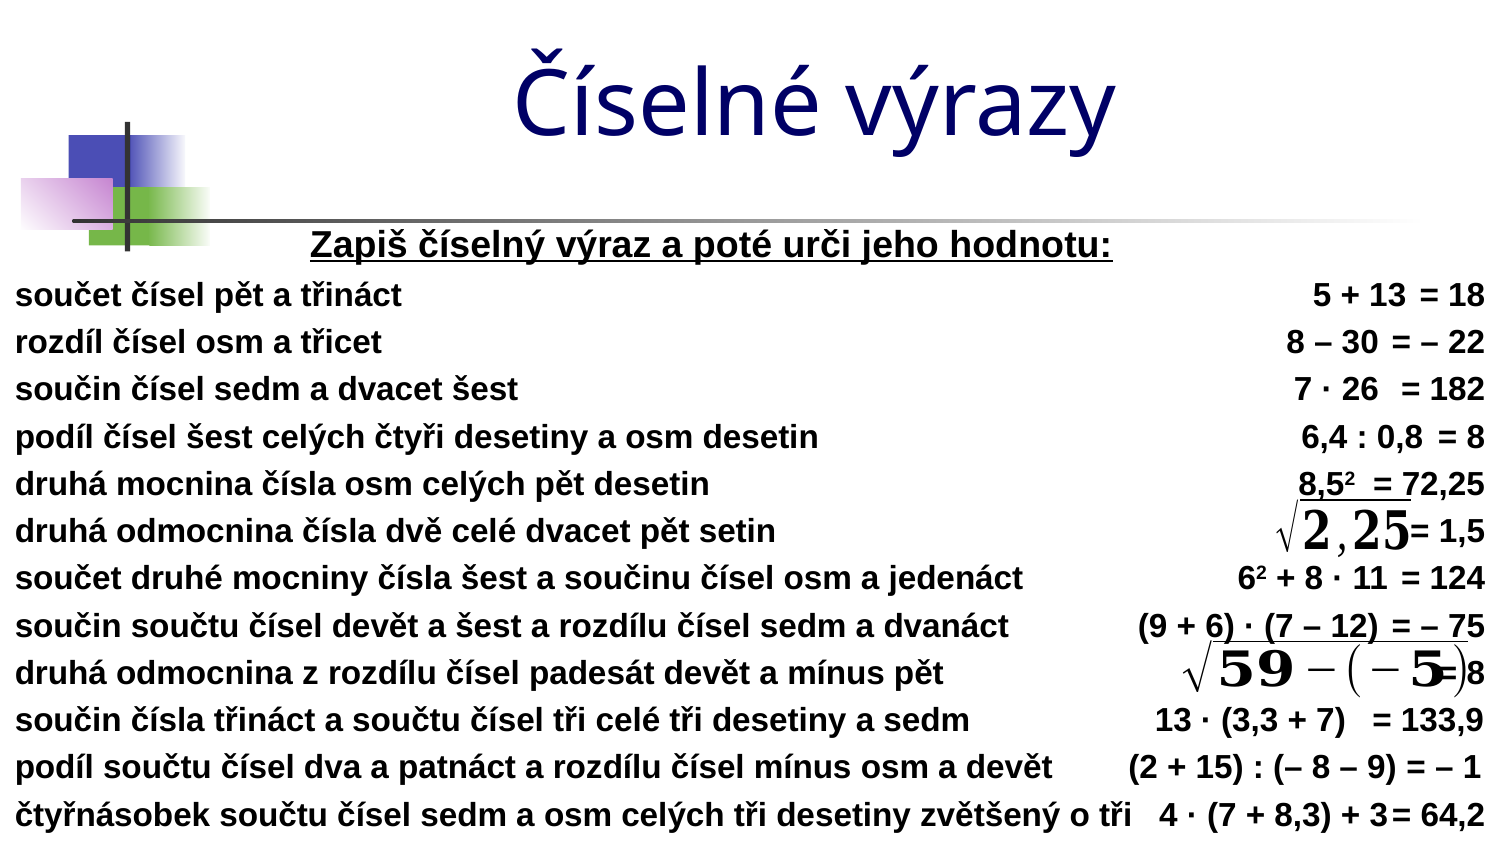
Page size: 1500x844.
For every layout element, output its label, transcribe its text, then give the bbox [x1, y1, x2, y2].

text_box = – 22 [1364, 312, 1500, 360]
text_box = 64,2 [1370, 785, 1500, 841]
text_box součin čísel sedm a dvacet šest [0, 360, 703, 415]
text_box 6,4 : 0,8 [1222, 407, 1364, 463]
text_box 7 · 26 [1257, 360, 1364, 407]
text_box = 124 [1364, 549, 1500, 596]
text_box podíl čísel šest celých čtyři desetiny a osm desetin [0, 407, 1005, 463]
text_box čtyřnásobek součtu čísel sedm a osm celých tři desetiny zvětšený o tři [0, 785, 1139, 841]
text_box 62 + 8 · 11 [1145, 549, 1364, 596]
text_box (2 + 15) : (– 8 – 9) [1080, 738, 1360, 793]
text_box = 8 [1364, 407, 1500, 454]
text_box 8,52 [1234, 454, 1340, 510]
text_box (9 + 6) · (7 – 12) [1092, 596, 1364, 652]
text_box 13 · (3,3 + 7) [1127, 690, 1316, 738]
text_box podíl součtu čísel dva a patnáct a rozdílu čísel mínus osm a devět [0, 738, 1080, 785]
text_box součin čísla třináct a součtu čísel tři celé tři desetiny a sedm [0, 699, 1005, 738]
text_box = 133,9 [1316, 690, 1499, 746]
text_box součet čísel pět a třináct [0, 265, 567, 321]
text_box = – 1 [1360, 738, 1497, 785]
text_box druhá mocnina čísla osm celých pět desetin [0, 454, 963, 510]
text_box 4 · (7 + 8,3) + 3 [1139, 785, 1370, 841]
text_box = 72,25 [1340, 501, 1364, 510]
text_box rozdíl čísel osm a třicet [0, 321, 504, 360]
text_box druhá odmocnina čísla dvě celé dvacet pět setin [0, 510, 934, 549]
title Číselné výrazy [129, 8, 1500, 189]
text_box = 8 [1364, 643, 1500, 699]
text_box druhá odmocnina z rozdílu čísel padesát devět a mínus pět [0, 643, 1058, 699]
text_box součin součtu čísel devět a šest a rozdílu čísel sedm a dvanáct [0, 604, 1092, 652]
text_box = 1,5 [1364, 501, 1500, 549]
text_box = – 75 [1364, 596, 1500, 643]
text_box 5 + 13 [1285, 265, 1364, 312]
text_box Zapiš číselný výraz a poté urči jeho hodnotu: [295, 212, 1140, 273]
text_box 8 – 30 [1257, 312, 1364, 360]
text_box součet druhé mocniny čísla šest a součinu čísel osm a jedenáct [0, 549, 1145, 604]
text_box = 18 [1364, 265, 1500, 312]
text_box = 182 [1364, 360, 1500, 407]
text_box = 72,25 [1340, 454, 1500, 501]
